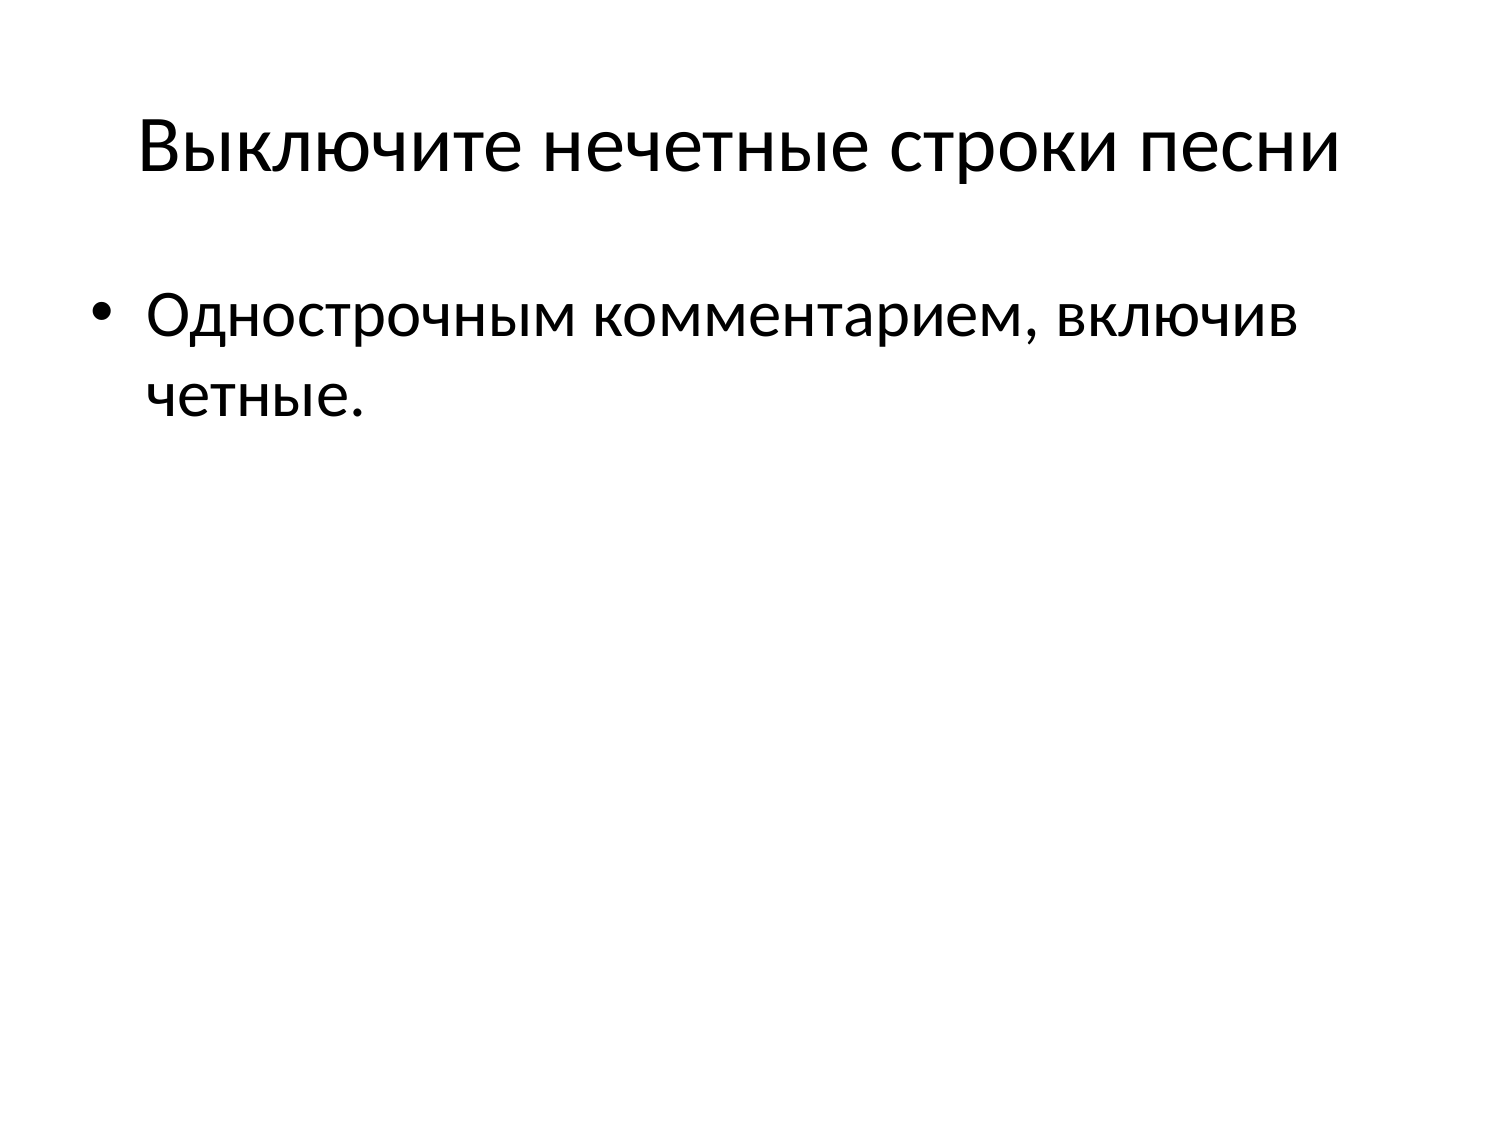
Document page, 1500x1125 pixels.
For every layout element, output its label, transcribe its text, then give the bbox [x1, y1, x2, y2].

title Выключите нечетные строки песни [75, 45, 1425, 233]
list Однострочным комментарием, включив четные. [75, 262, 1425, 1005]
